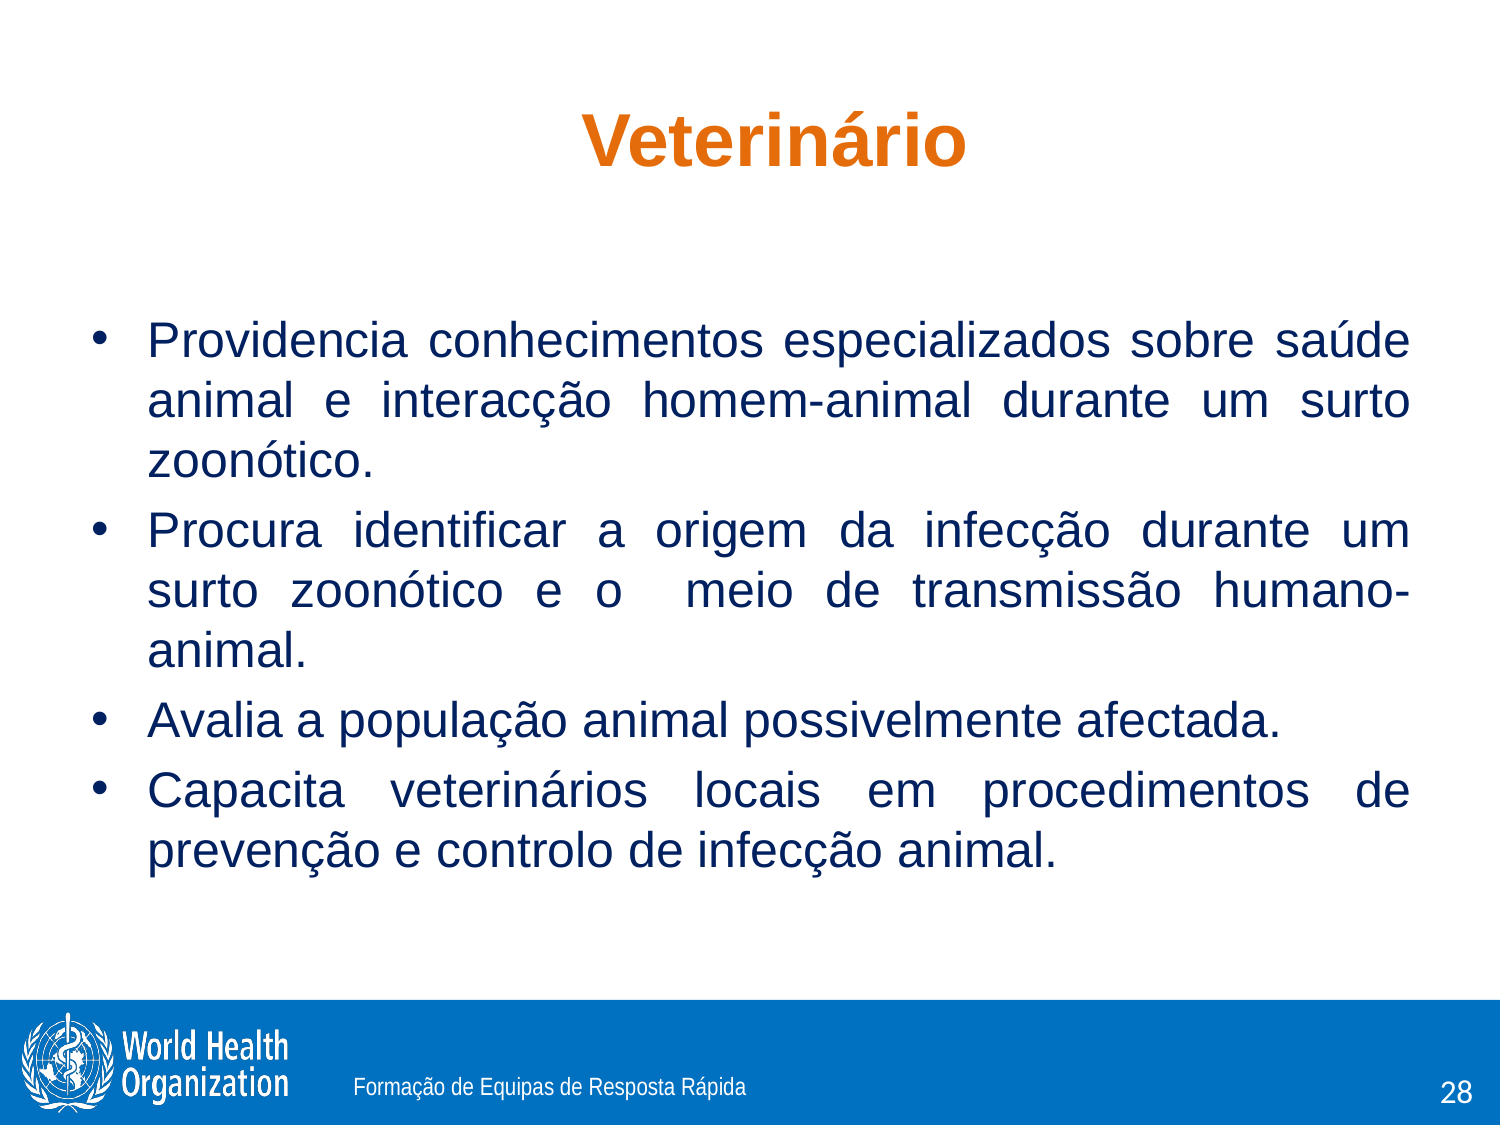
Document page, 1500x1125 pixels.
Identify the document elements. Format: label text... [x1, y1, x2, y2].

picture [21, 1012, 288, 1113]
text_box Veterinário [99, 42, 1450, 231]
list Providencia conhecimentos especializados sobre saúde animal e interacção homem-animal durante um surto zoonótico. Procura identificar a origem da infecção durante um surto zoonótico e o meio de transmissão humano- animal. Avalia a população animal possivelmente afectada. Capacita veterinários locais em procedimentos de prevenção e controlo de infecção animal. [76, 230, 1427, 973]
